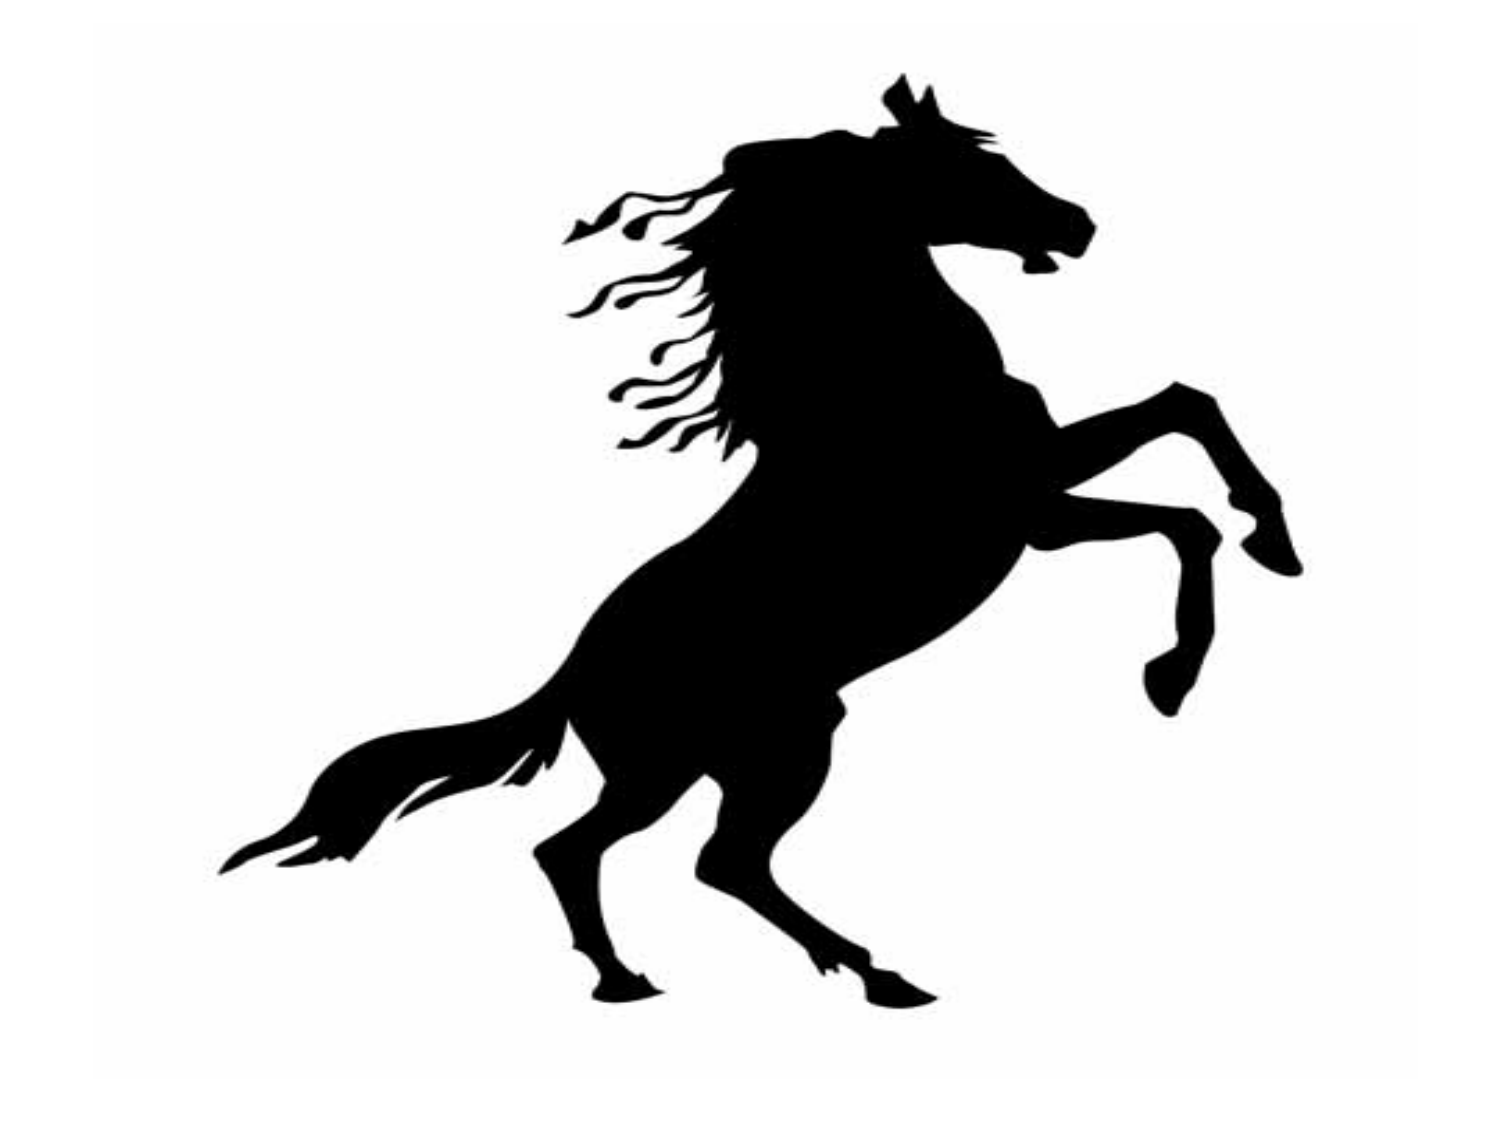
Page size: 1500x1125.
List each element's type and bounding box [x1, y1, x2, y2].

picture [93, 23, 1419, 1079]
